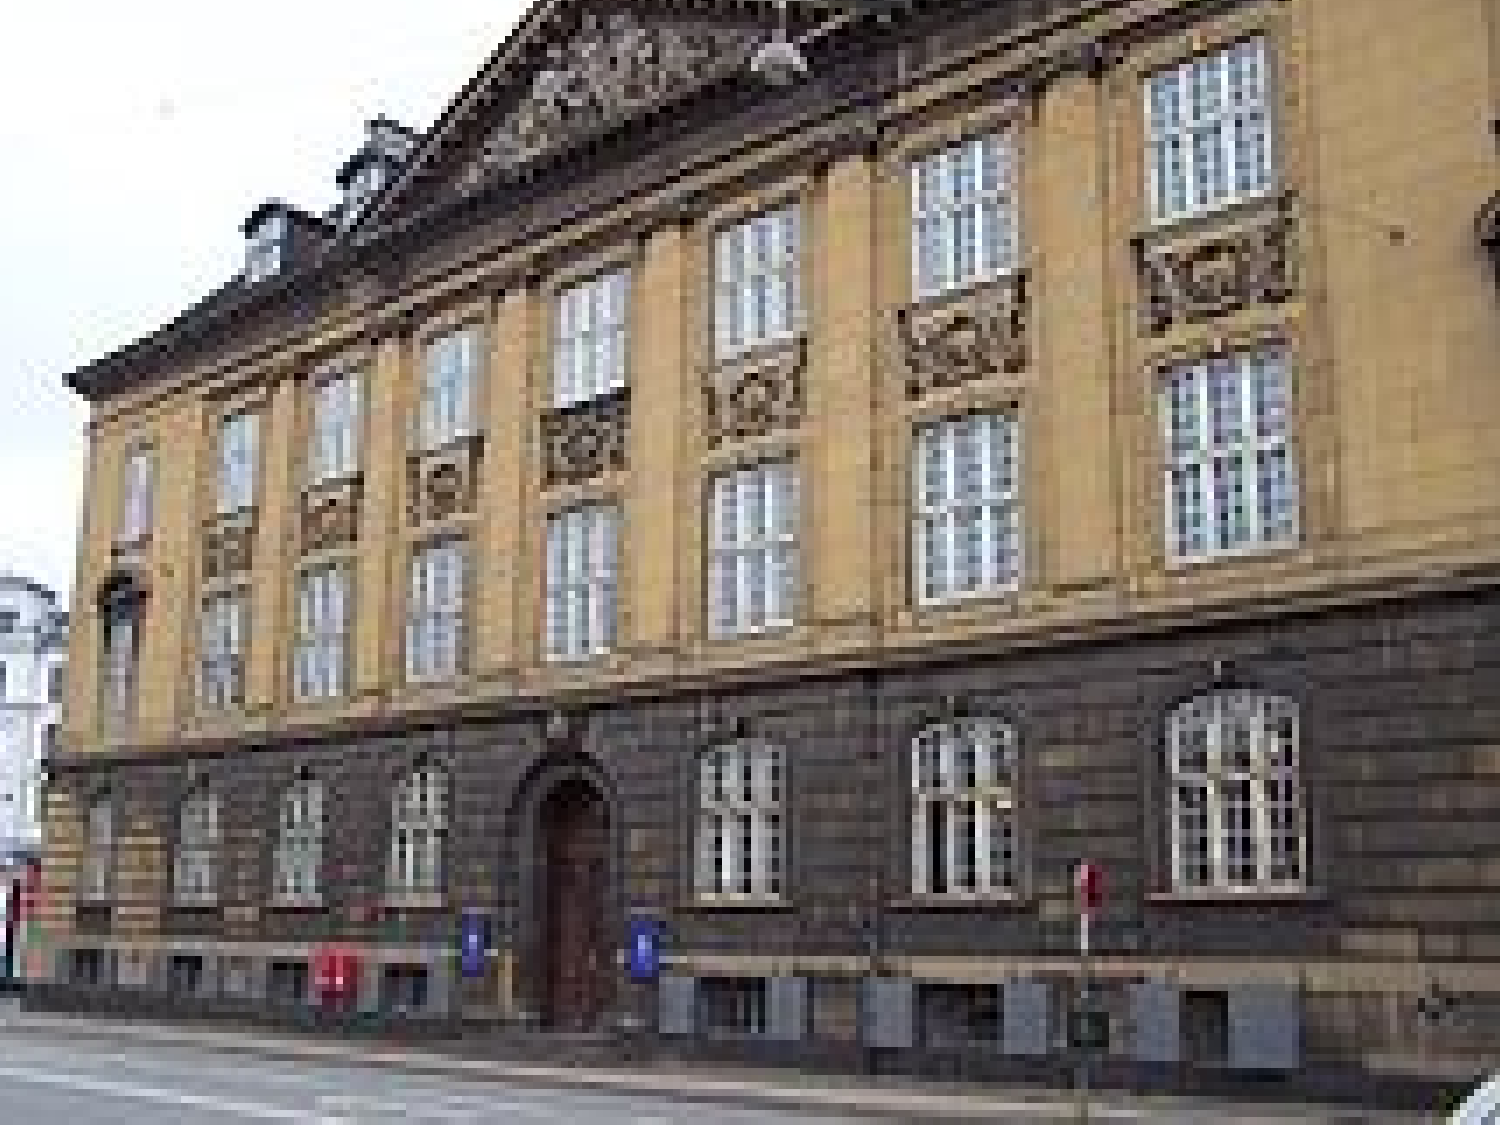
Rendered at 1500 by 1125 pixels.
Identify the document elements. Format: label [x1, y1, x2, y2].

list [0, 0, 1500, 1125]
